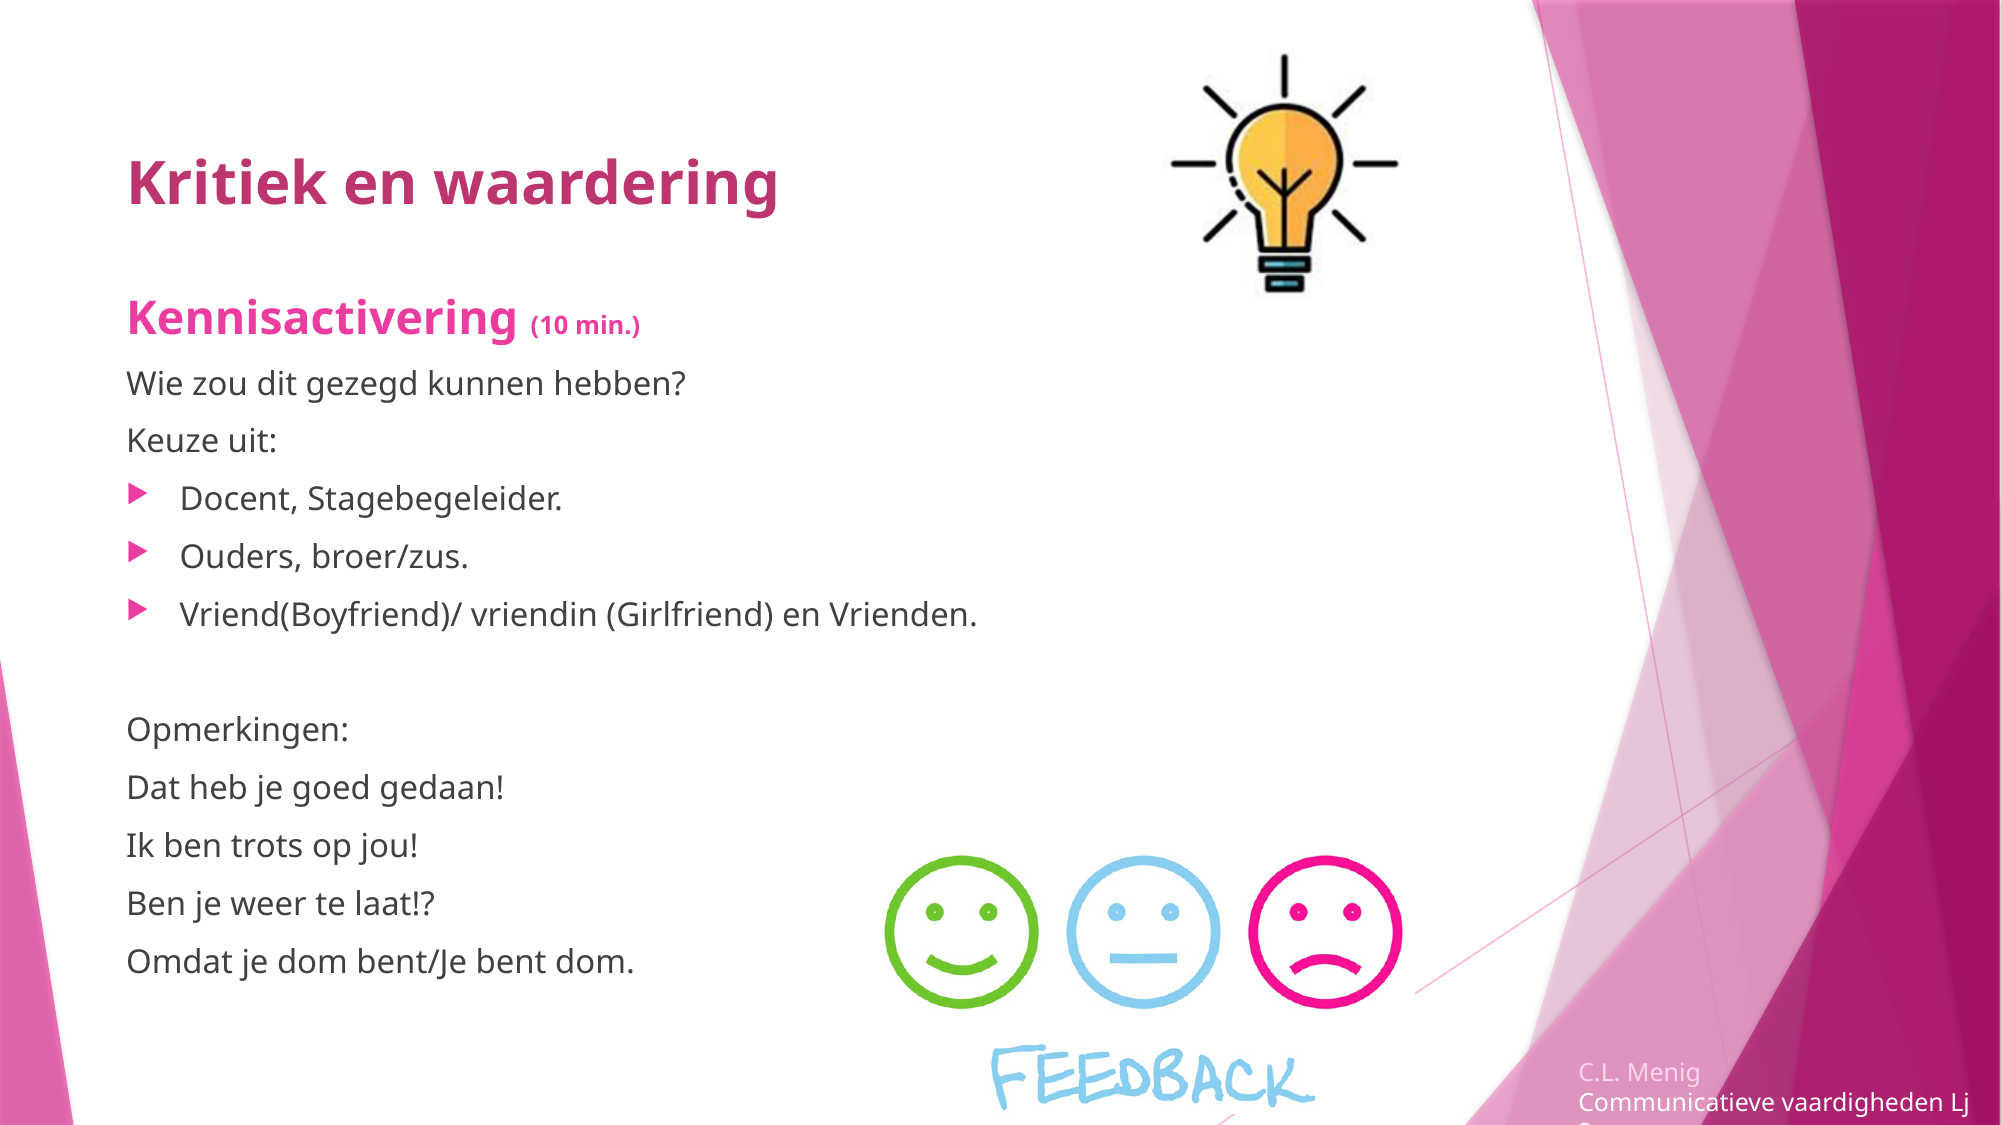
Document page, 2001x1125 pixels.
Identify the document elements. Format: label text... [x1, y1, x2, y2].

text_box C.L. Menig Communicatieve vaardigheden Lj 3 [1563, 1049, 2000, 1125]
text_box Kritiek en waardering Kennisactivering (10 min.) [111, 136, 1522, 354]
picture [875, 836, 1415, 1114]
picture [1144, 28, 1426, 306]
list Wie zou dit gezegd kunnen hebben? Keuze uit: Docent, Stagebegeleider. Ouders, broer/zus. Vriend(Boyfriend)/ vriendin (Girlfriend) en Vrienden. Opmerkingen: Dat heb je goed gedaan! Ik ben trots op jou! Ben je weer te laat!? Omdat je dom bent/Je bent dom. [111, 354, 1522, 992]
